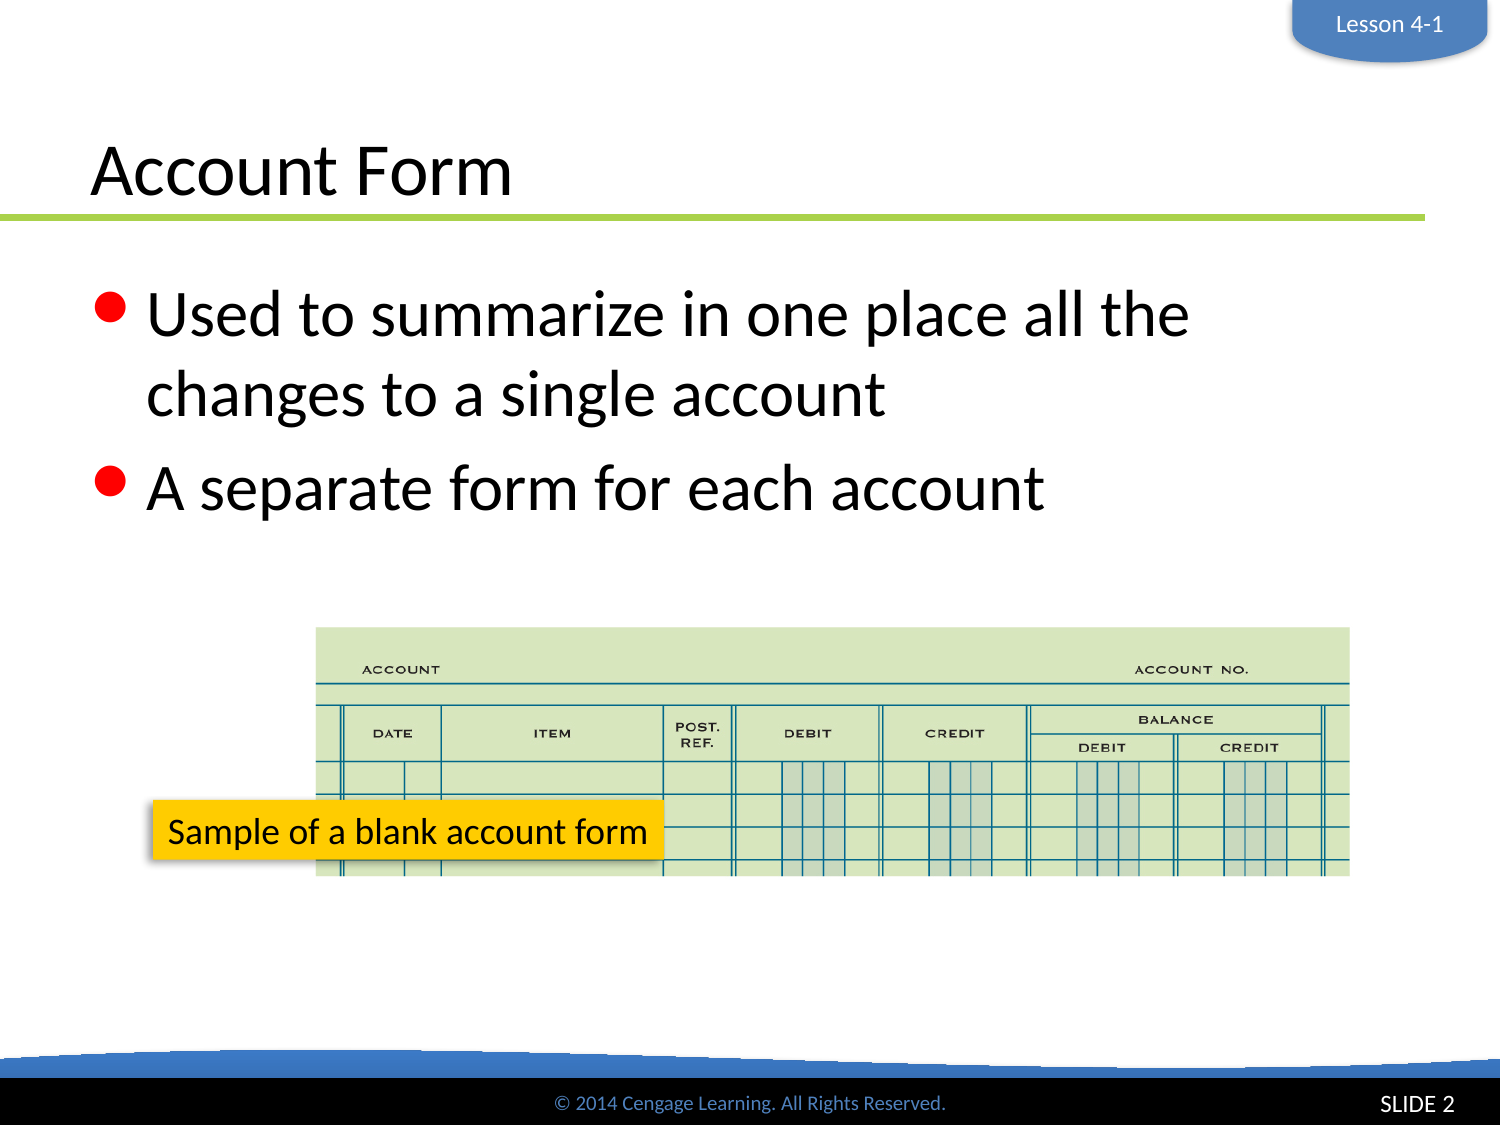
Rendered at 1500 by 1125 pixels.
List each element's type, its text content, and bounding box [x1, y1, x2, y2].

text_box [1292, 0, 1488, 63]
slide_number SLIDE 2 [1170, 1080, 1470, 1125]
picture [312, 624, 1353, 881]
title Account Form [75, 29, 1350, 218]
list Used to summarize in one place all the changes to a single account A separate form for each account [75, 262, 1425, 1005]
text_box Sample of a blank account form [153, 799, 307, 860]
